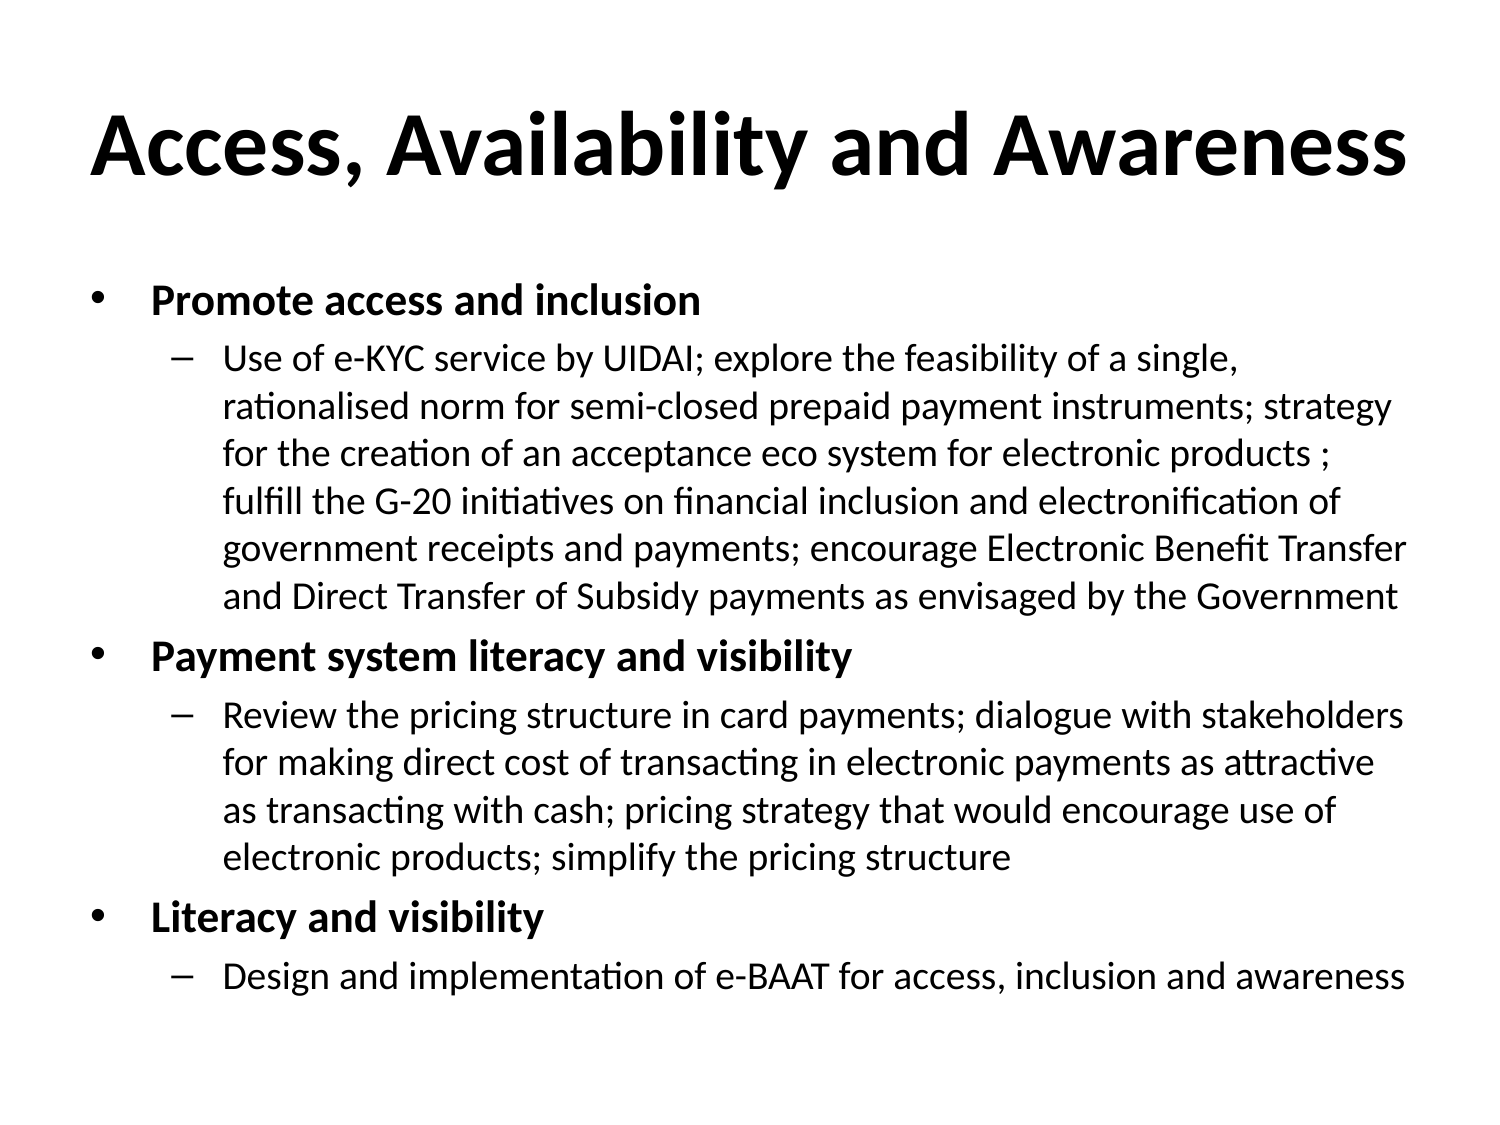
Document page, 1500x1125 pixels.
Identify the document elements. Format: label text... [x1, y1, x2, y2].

title Access, Availability and Awareness [75, 45, 1425, 233]
list Promote access and inclusion Use of e-KYC service by UIDAI; explore the feasibility of a single, rationalised norm for semi-closed prepaid payment instruments; strategy for the creation of an acceptance eco system for electronic products ; fulfill the G-20 initiatives on financial inclusion and electronification of government receipts and payments; encourage Electronic Benefit Transfer and Direct Transfer of Subsidy payments as envisaged by the Government Payment system literacy and visibility Review the pricing structure in card payments; dialogue with stakeholders for making direct cost of transacting in electronic payments as attractive as transacting with cash; pricing strategy that would encourage use of electronic products; simplify the pricing structure Literacy and visibility Design and implementation of e-BAAT for access, inclusion and awareness [75, 262, 1425, 1005]
